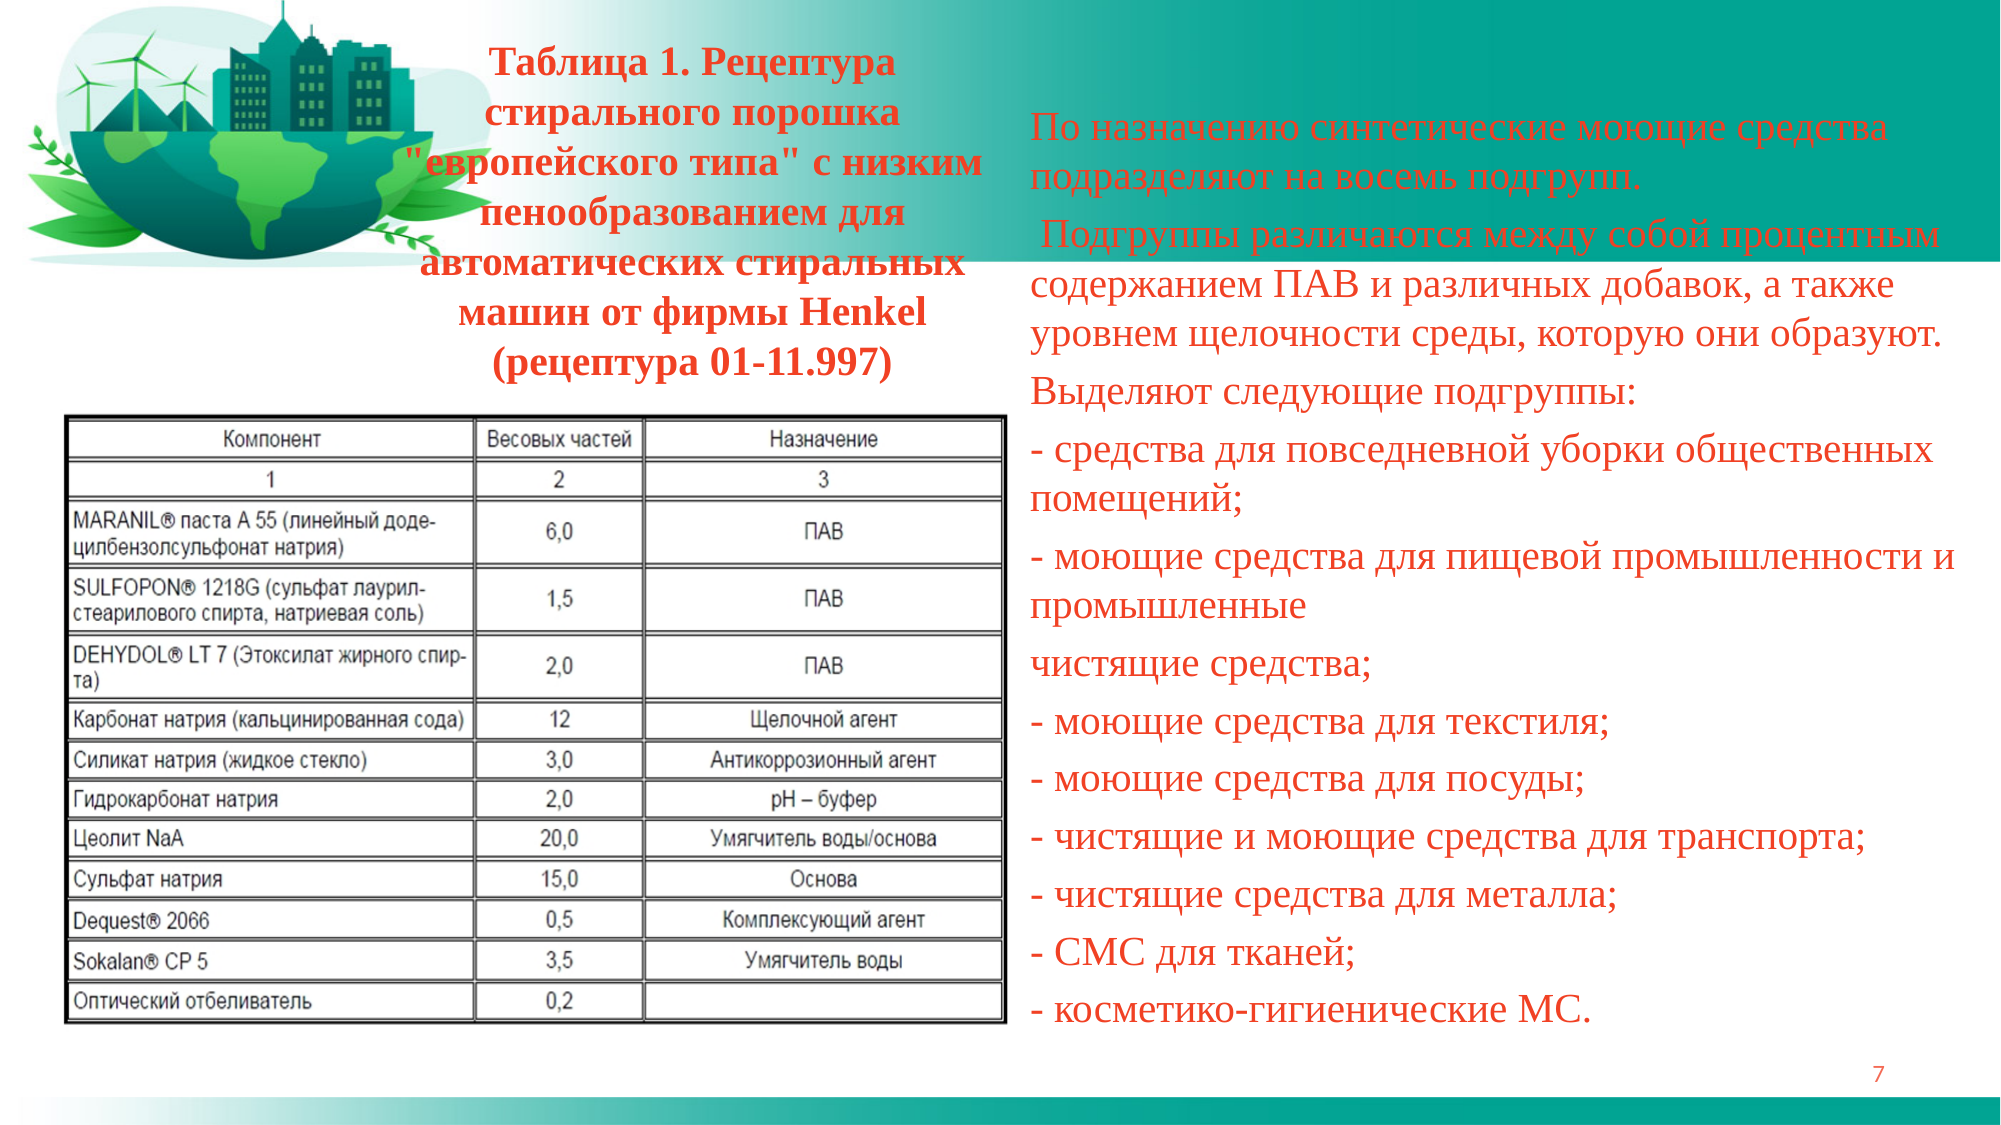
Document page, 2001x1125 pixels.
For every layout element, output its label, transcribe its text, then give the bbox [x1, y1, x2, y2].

slide_number 7 [1433, 1042, 1900, 1103]
title Таблица 1. Рецептура стирального порошка "европейского типа" с низким пенообразованием для автоматических стиральных машин от фирмы Henkel (рецептура 01-11.997) [370, 99, 1015, 392]
picture [0, 0, 2001, 1125]
list По назначению синтетические моющие средства подразделяют на восемь подгрупп. Подгруппы различаются между собой процентным содержанием ПАВ и различных добавок, а также уровнем щелочности среды, которую они образуют. Выделяют следующие подгруппы: - средства для повседневной уборки общественных помещений; - моющие средства для пищевой промышленности и промышленные чистящие средства; - моющие средства для текстиля; - моющие средства для посуды; - чистящие и моющие средства для транспорта; - чистящие средства для металла; - СМС для тканей; - косметико-гигиенические МС. [1015, 91, 2000, 1043]
